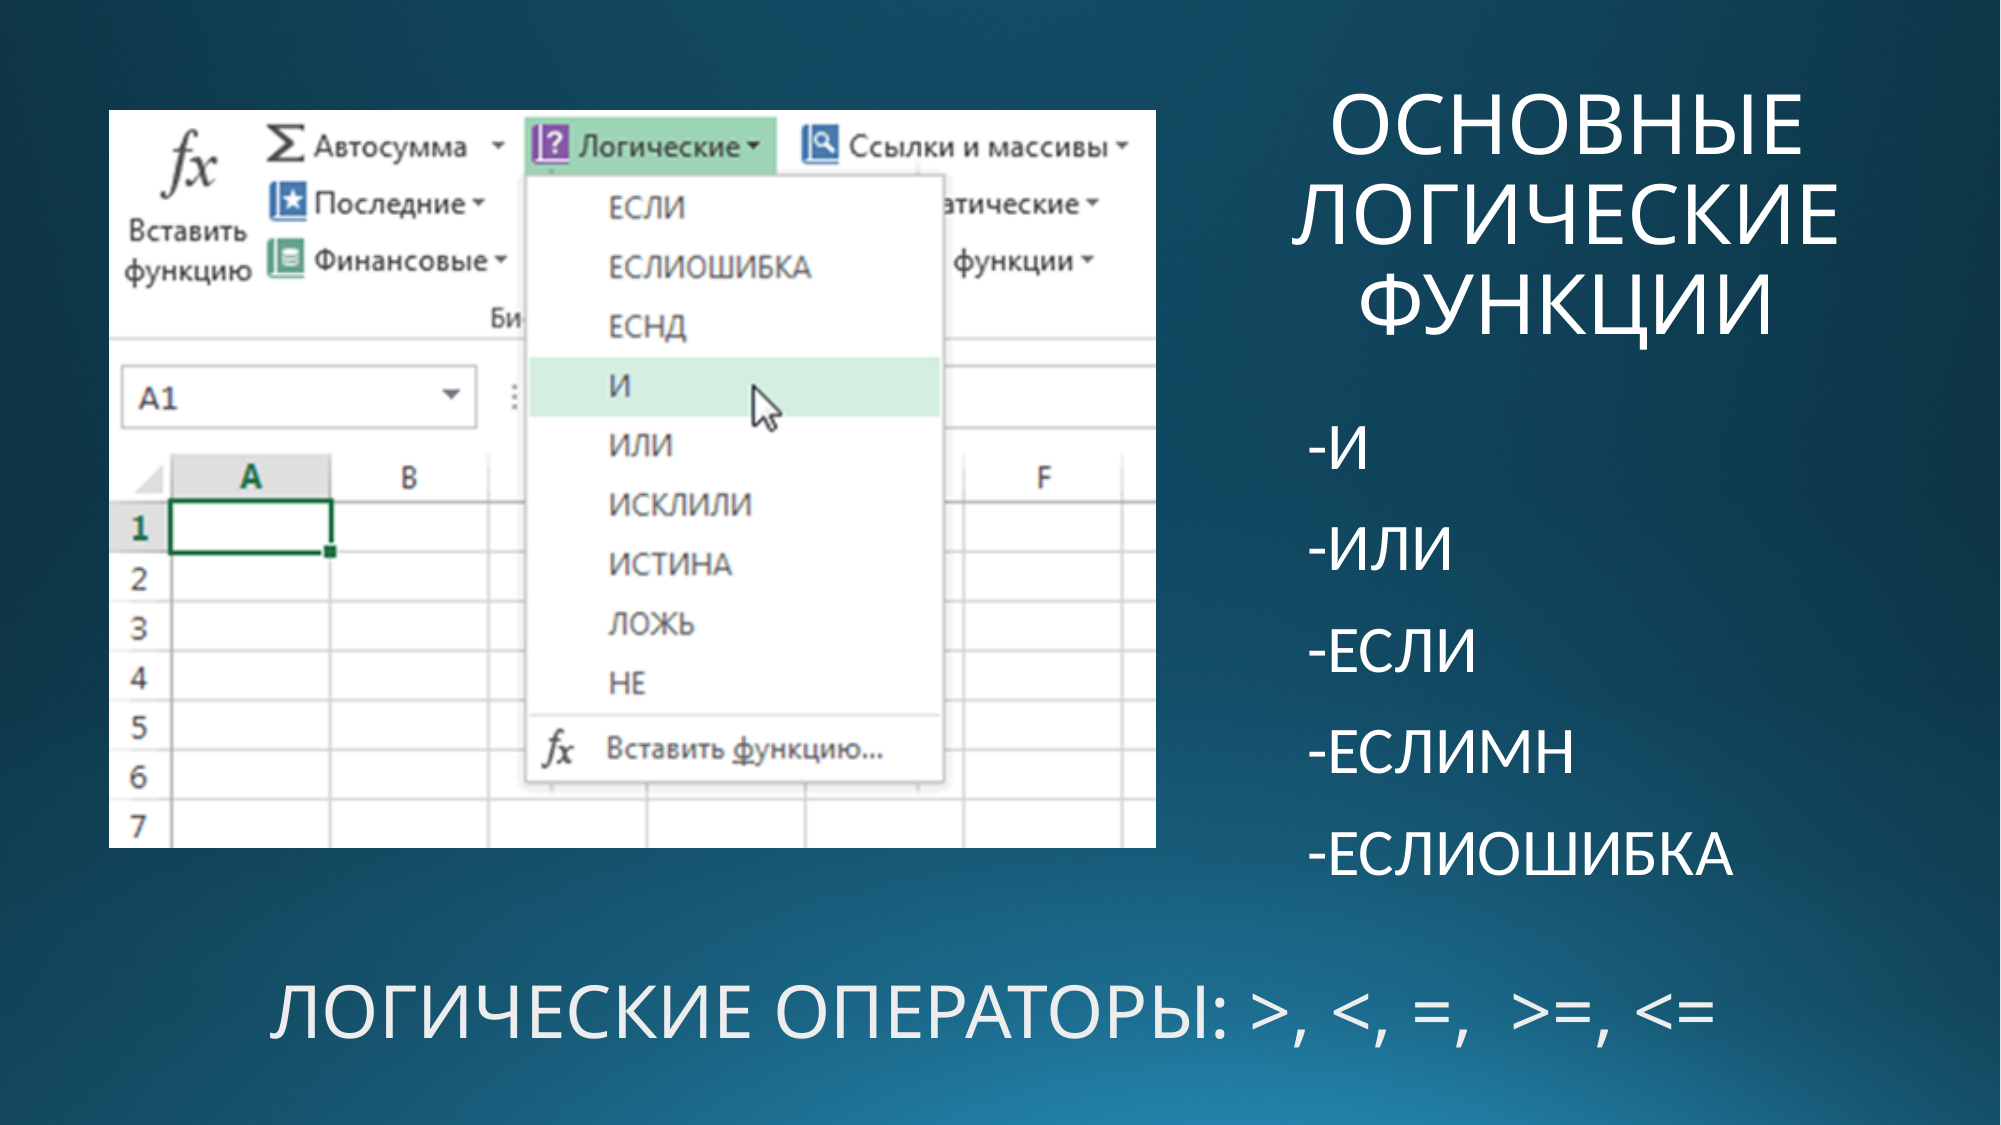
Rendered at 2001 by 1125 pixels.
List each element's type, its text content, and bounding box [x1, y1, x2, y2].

title ОСНОВНЫЕ ЛОГИЧЕСКИЕ ФУНКЦИИ [1223, 62, 1911, 374]
list -И -ИЛИ -ЕСЛИ -ЕСЛИМН -ЕСЛИОШИБКА [1292, 410, 1843, 914]
text_box ЛОГИЧЕСКИЕ ОПЕРАТОРЫ: >, <, =, >=, <= [255, 936, 1768, 1093]
picture [0, 0, 2001, 1125]
